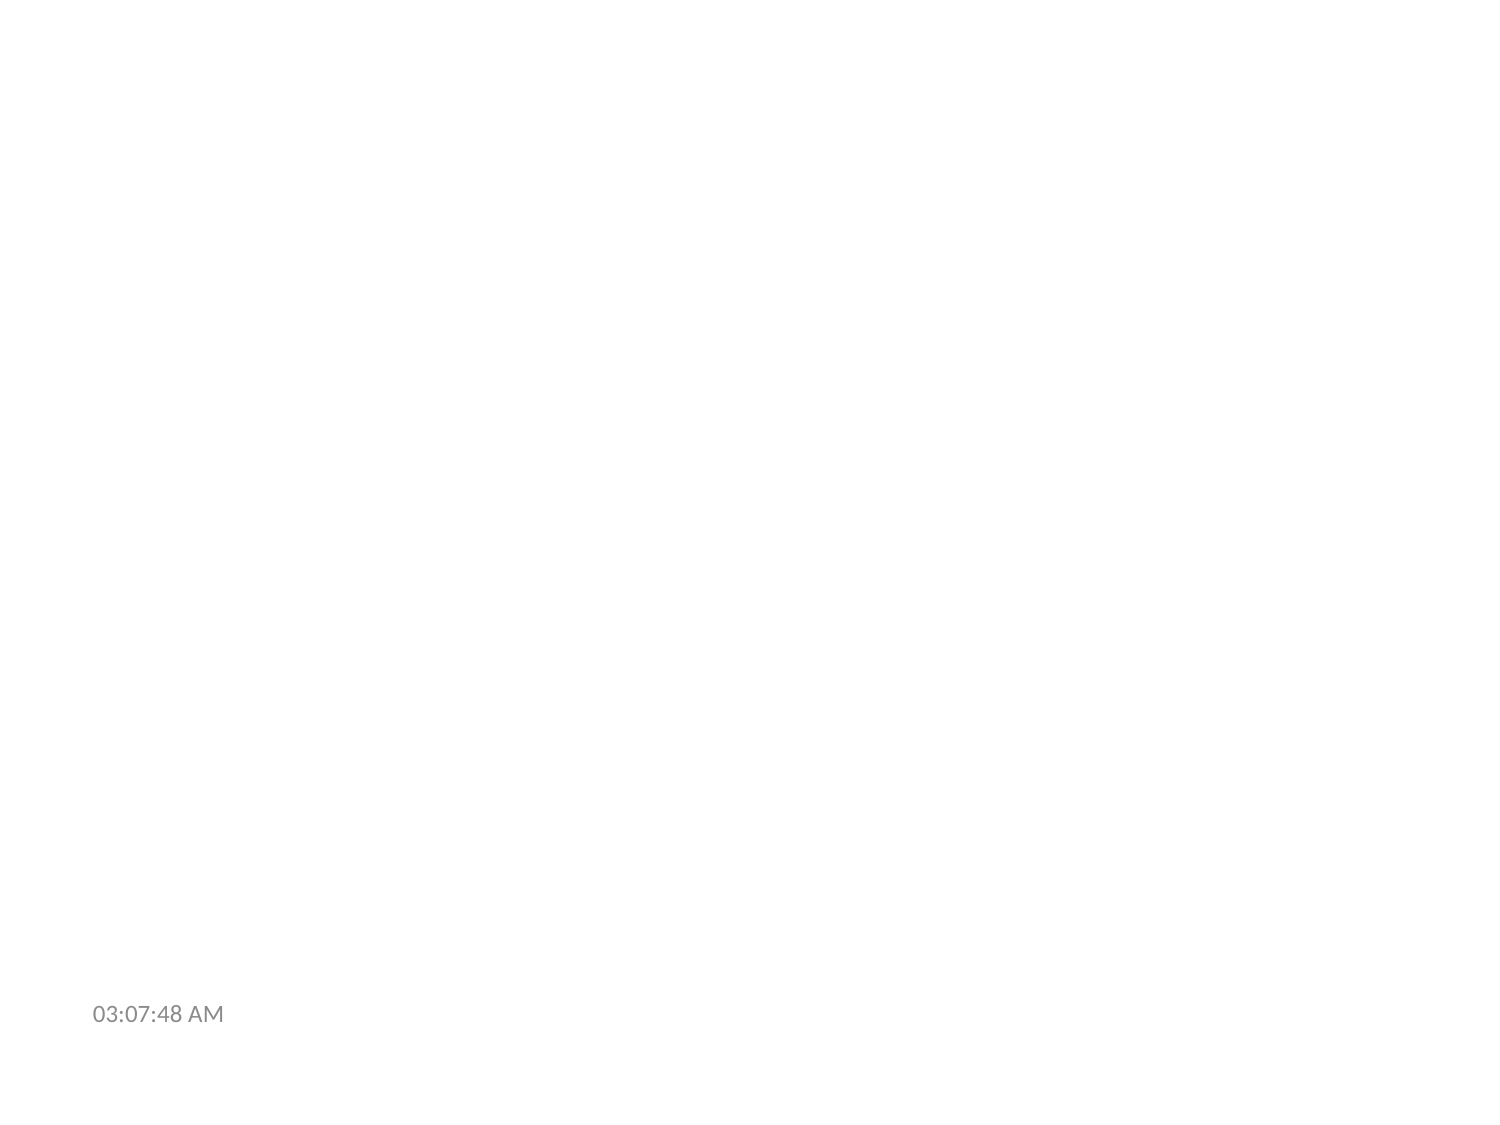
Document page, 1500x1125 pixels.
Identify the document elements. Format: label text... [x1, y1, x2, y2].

text_box 3:35:09 PM [77, 982, 428, 1043]
